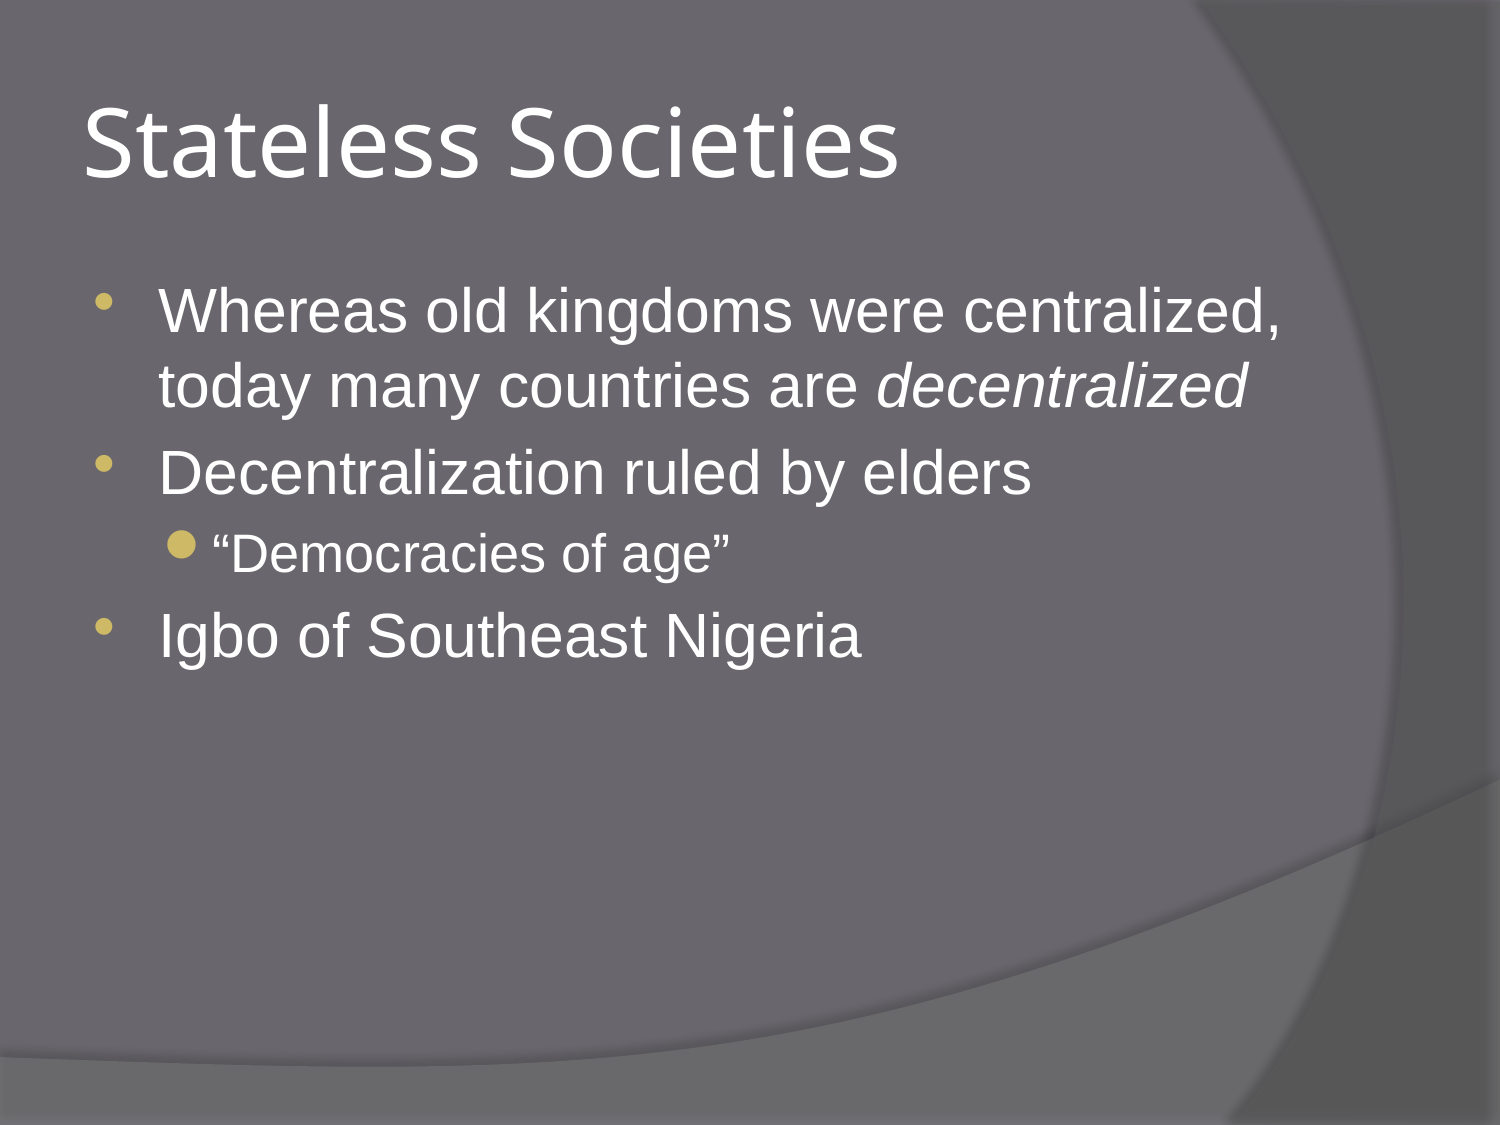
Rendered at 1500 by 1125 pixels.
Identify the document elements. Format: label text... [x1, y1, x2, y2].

list Whereas old kingdoms were centralized, today many countries are decentralized Decentralization ruled by elders “Democracies of age” Igbo of Southeast Nigeria [75, 262, 1300, 1005]
title Stateless Societies [75, 45, 1300, 233]
